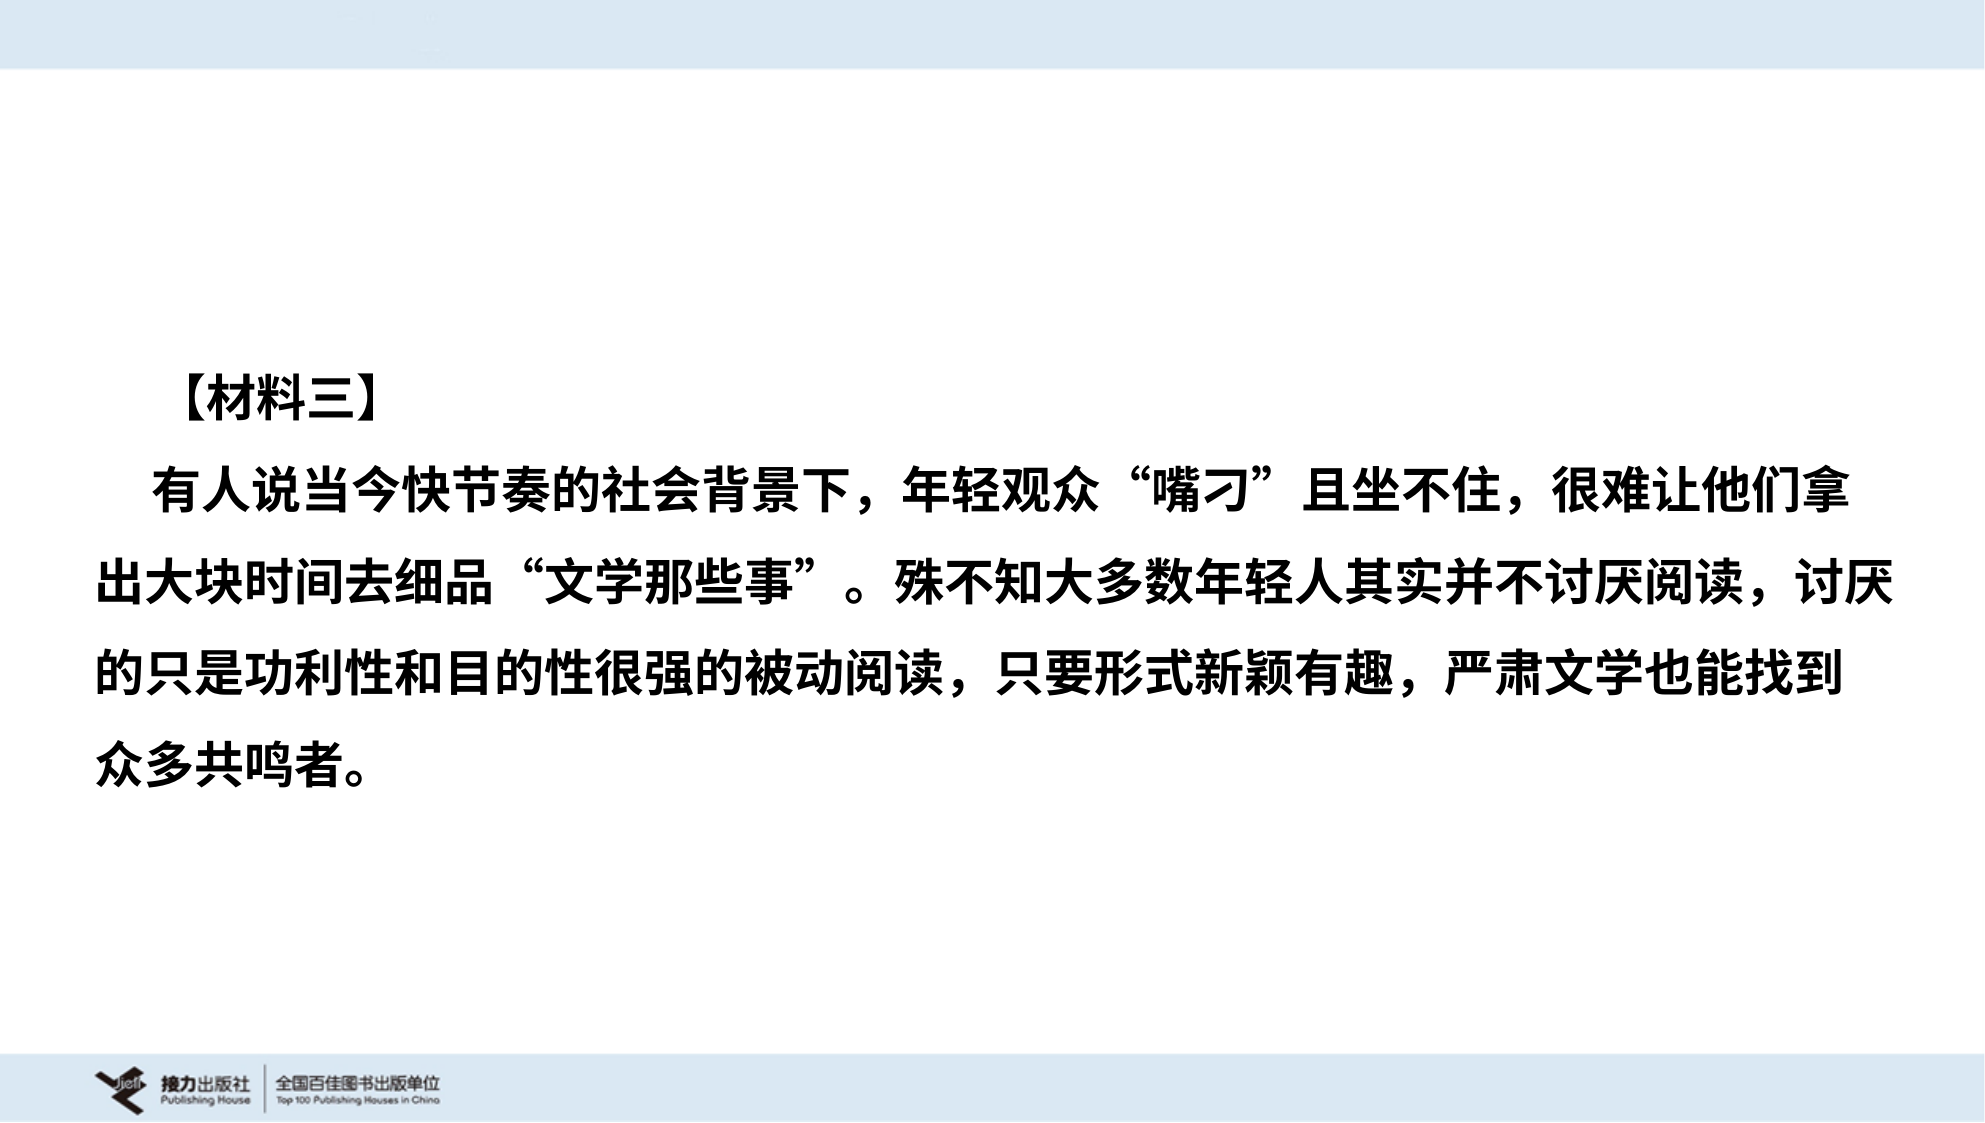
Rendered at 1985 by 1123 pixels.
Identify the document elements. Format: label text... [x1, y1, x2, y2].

picture [0, 0, 1985, 1122]
text_box 【材料三】 有人说当今快节奏的社会背景下，年轻观众“嘴刁”且坐不住，很难让他们拿 出大块时间去细品“文学那些事”。殊不知大多数年轻人其实并不讨厌阅读，讨厌 的只是功利性和目的性很强的被动阅读，只要形式新颖有趣，严肃文学也能找到 众多共鸣者。 [94, 335, 1892, 794]
